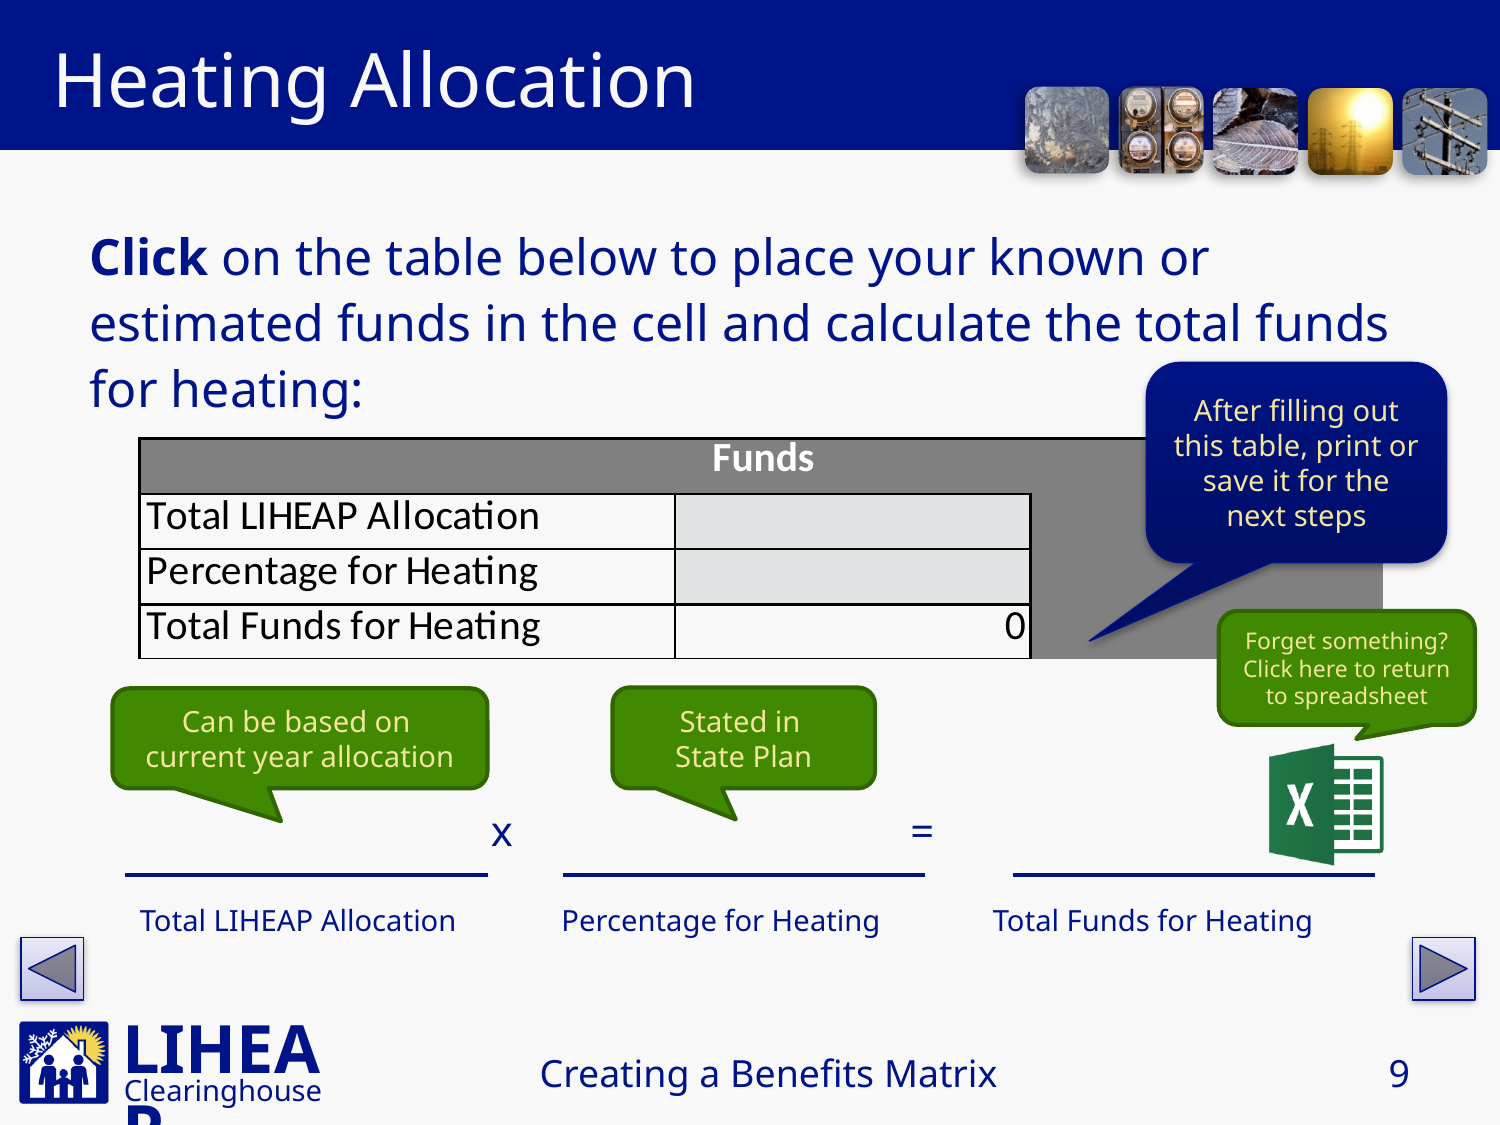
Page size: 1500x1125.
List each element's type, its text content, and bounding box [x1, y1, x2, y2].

picture [1025, 150, 1110, 174]
picture [12, 1017, 113, 1107]
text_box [1218, 610, 1476, 873]
picture [1213, 150, 1299, 175]
text_box x = [174, 787, 1213, 875]
picture [1307, 91, 1393, 175]
text_box [1412, 937, 1476, 1001]
footer Creating a Benefits Matrix [450, 1042, 1088, 1103]
list Click on the table below to place your known or estimated funds in the cell and calculate the total funds for heating: [75, 212, 1425, 438]
picture [1402, 88, 1488, 175]
text_box Total LIHEAP Allocation Percentage for Heating Total Funds for Heating [124, 887, 1413, 950]
text_box [20, 937, 84, 1001]
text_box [137, 437, 1386, 662]
text_box After filling out this table, print or save it for the next steps [1145, 361, 1448, 564]
text_box Can be based on current year allocation [110, 686, 490, 824]
text_box Stated in State Plan [610, 685, 878, 822]
slide_number 9 [1088, 1042, 1425, 1103]
picture [1118, 150, 1204, 174]
title Heating Allocation [37, 24, 1388, 150]
